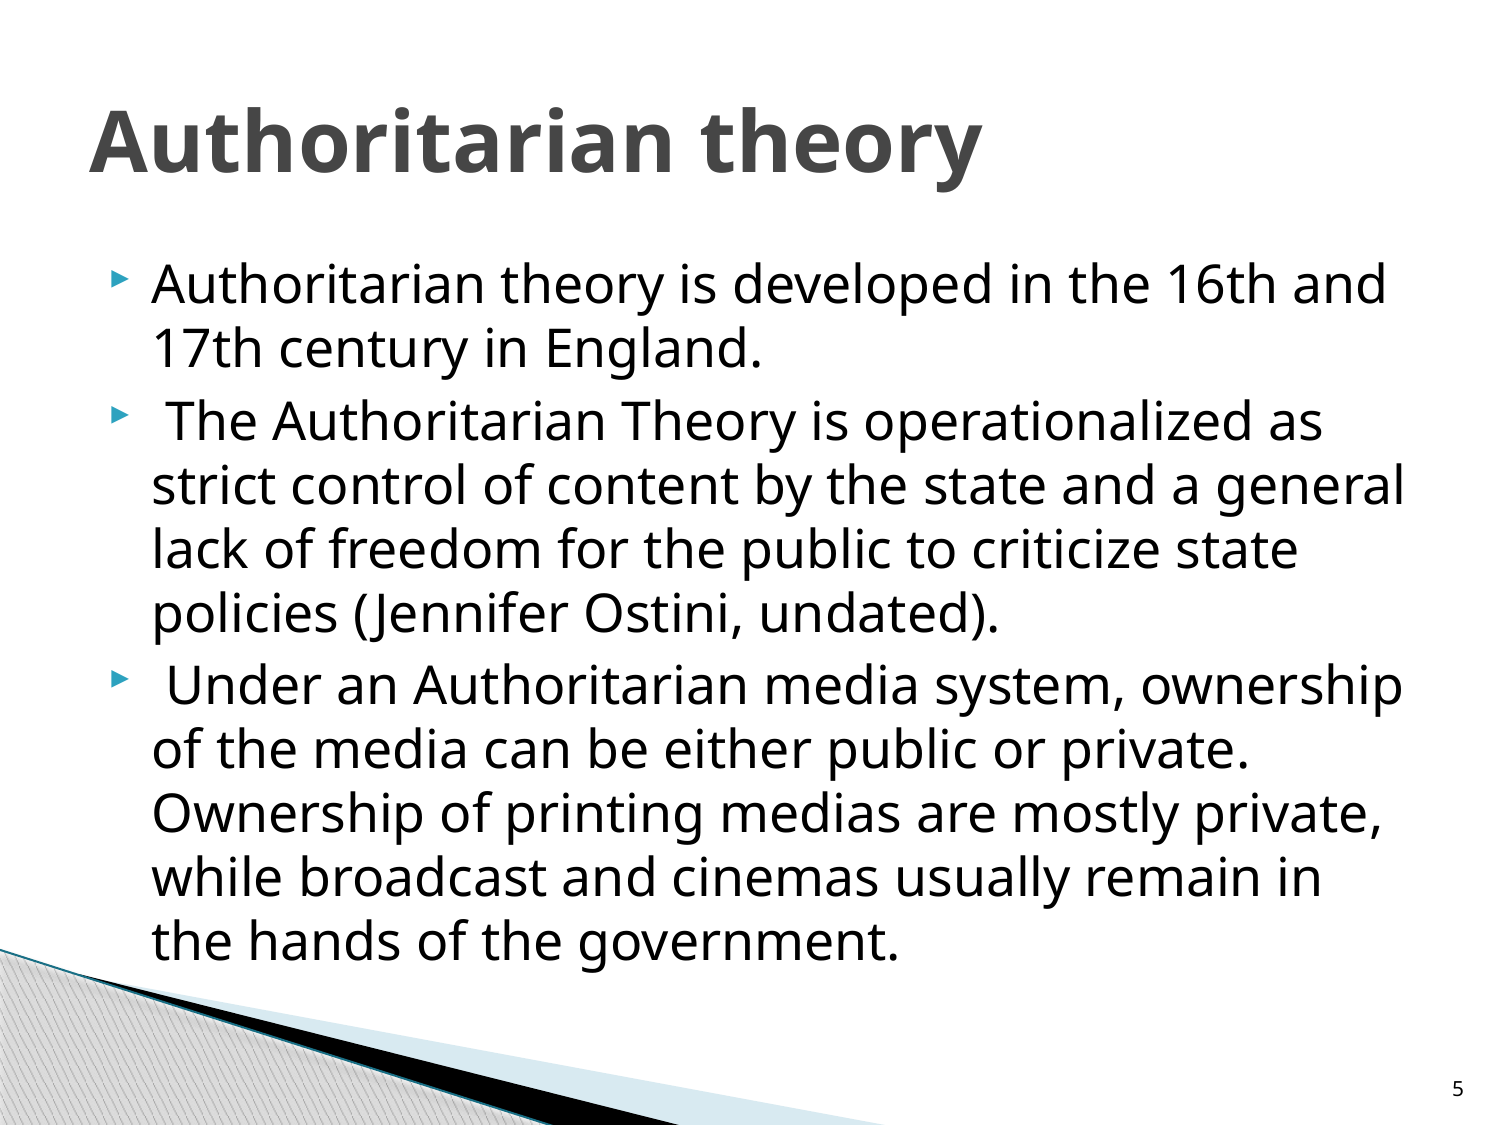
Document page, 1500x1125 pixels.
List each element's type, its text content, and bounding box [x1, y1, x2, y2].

list Authoritarian theory is developed in the 16th and 17th century in England. The Authoritarian Theory is operationalized as strict control of content by the state and a general lack of freedom for the public to criticize state policies (Jennifer Ostini, undated). Under an Authoritarian media system, ownership of the media can be either public or private. Ownership of printing medias are mostly private, while broadcast and cinemas usually remain in the hands of the government. [75, 243, 1425, 986]
title Authoritarian theory [75, 45, 1425, 233]
slide_number 5 [1418, 1051, 1479, 1112]
